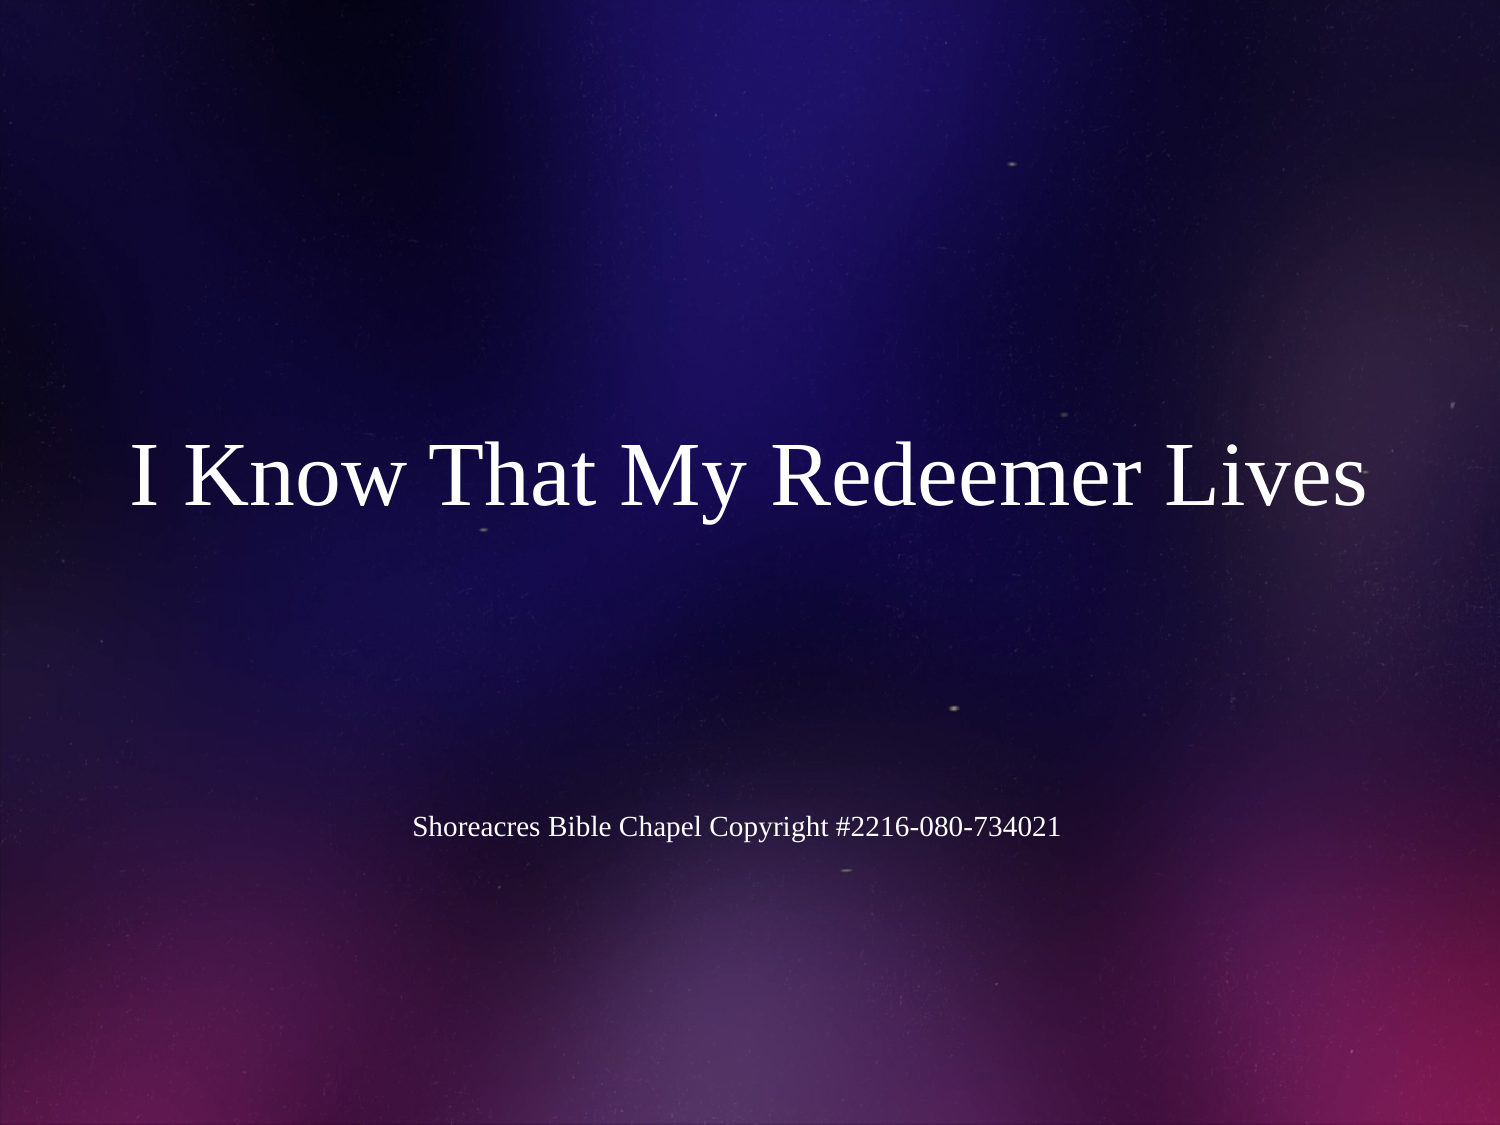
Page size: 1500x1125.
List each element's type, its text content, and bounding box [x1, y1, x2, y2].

picture [0, 0, 1500, 1125]
text_box Shoreacres Bible Chapel Copyright #2216-080-734021 [397, 799, 1078, 850]
title I Know That My Redeemer Lives [112, 375, 1388, 563]
